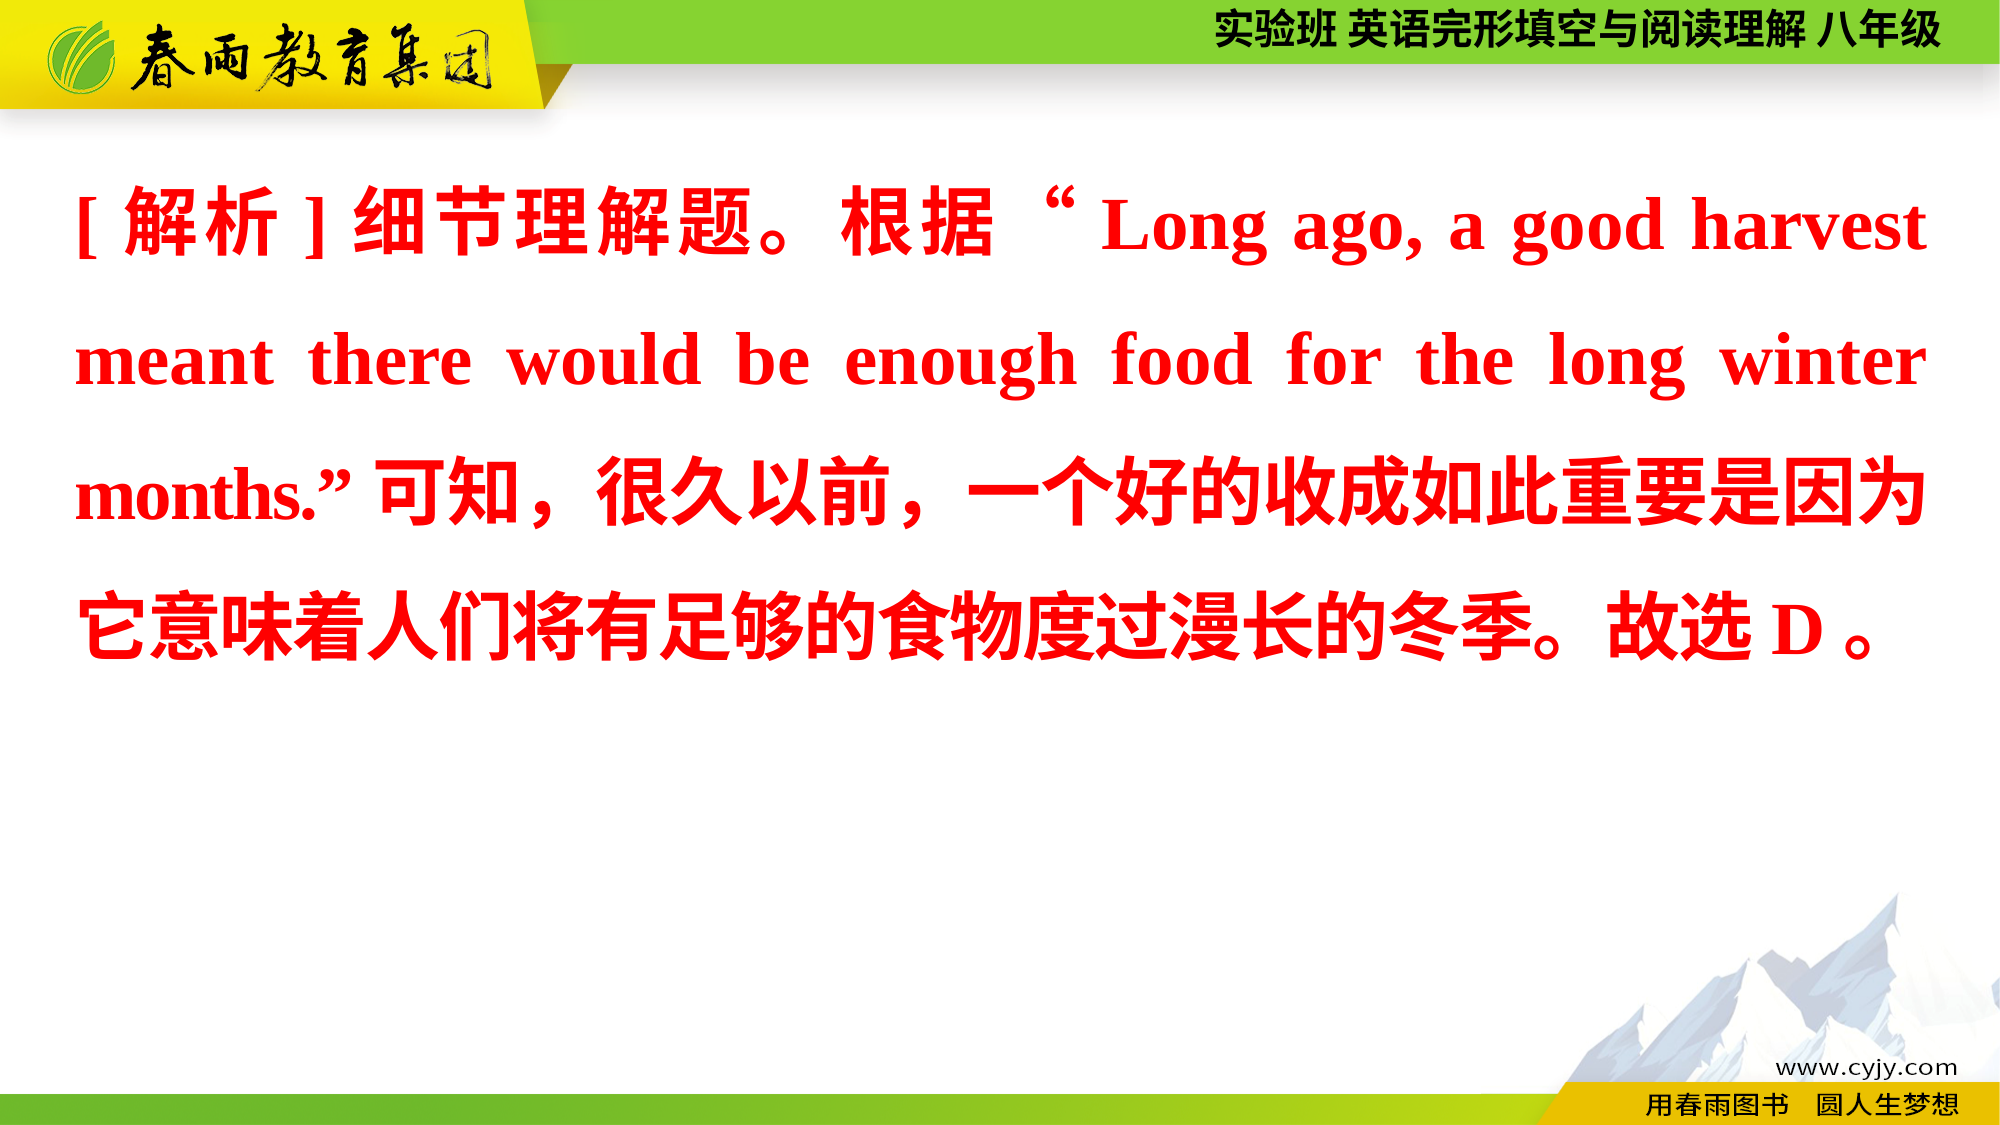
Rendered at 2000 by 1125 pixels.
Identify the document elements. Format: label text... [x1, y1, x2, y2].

list [解析]细节理解题。根据“Long ago, a good harvest meant there would be enough food for the long winter months.”可知，很久以前，一个好的收成如此重要是因为它意味着人们将有足够的食物度过漫长的冬季。故选D。 [59, 122, 1944, 666]
picture [0, 0, 2000, 1125]
